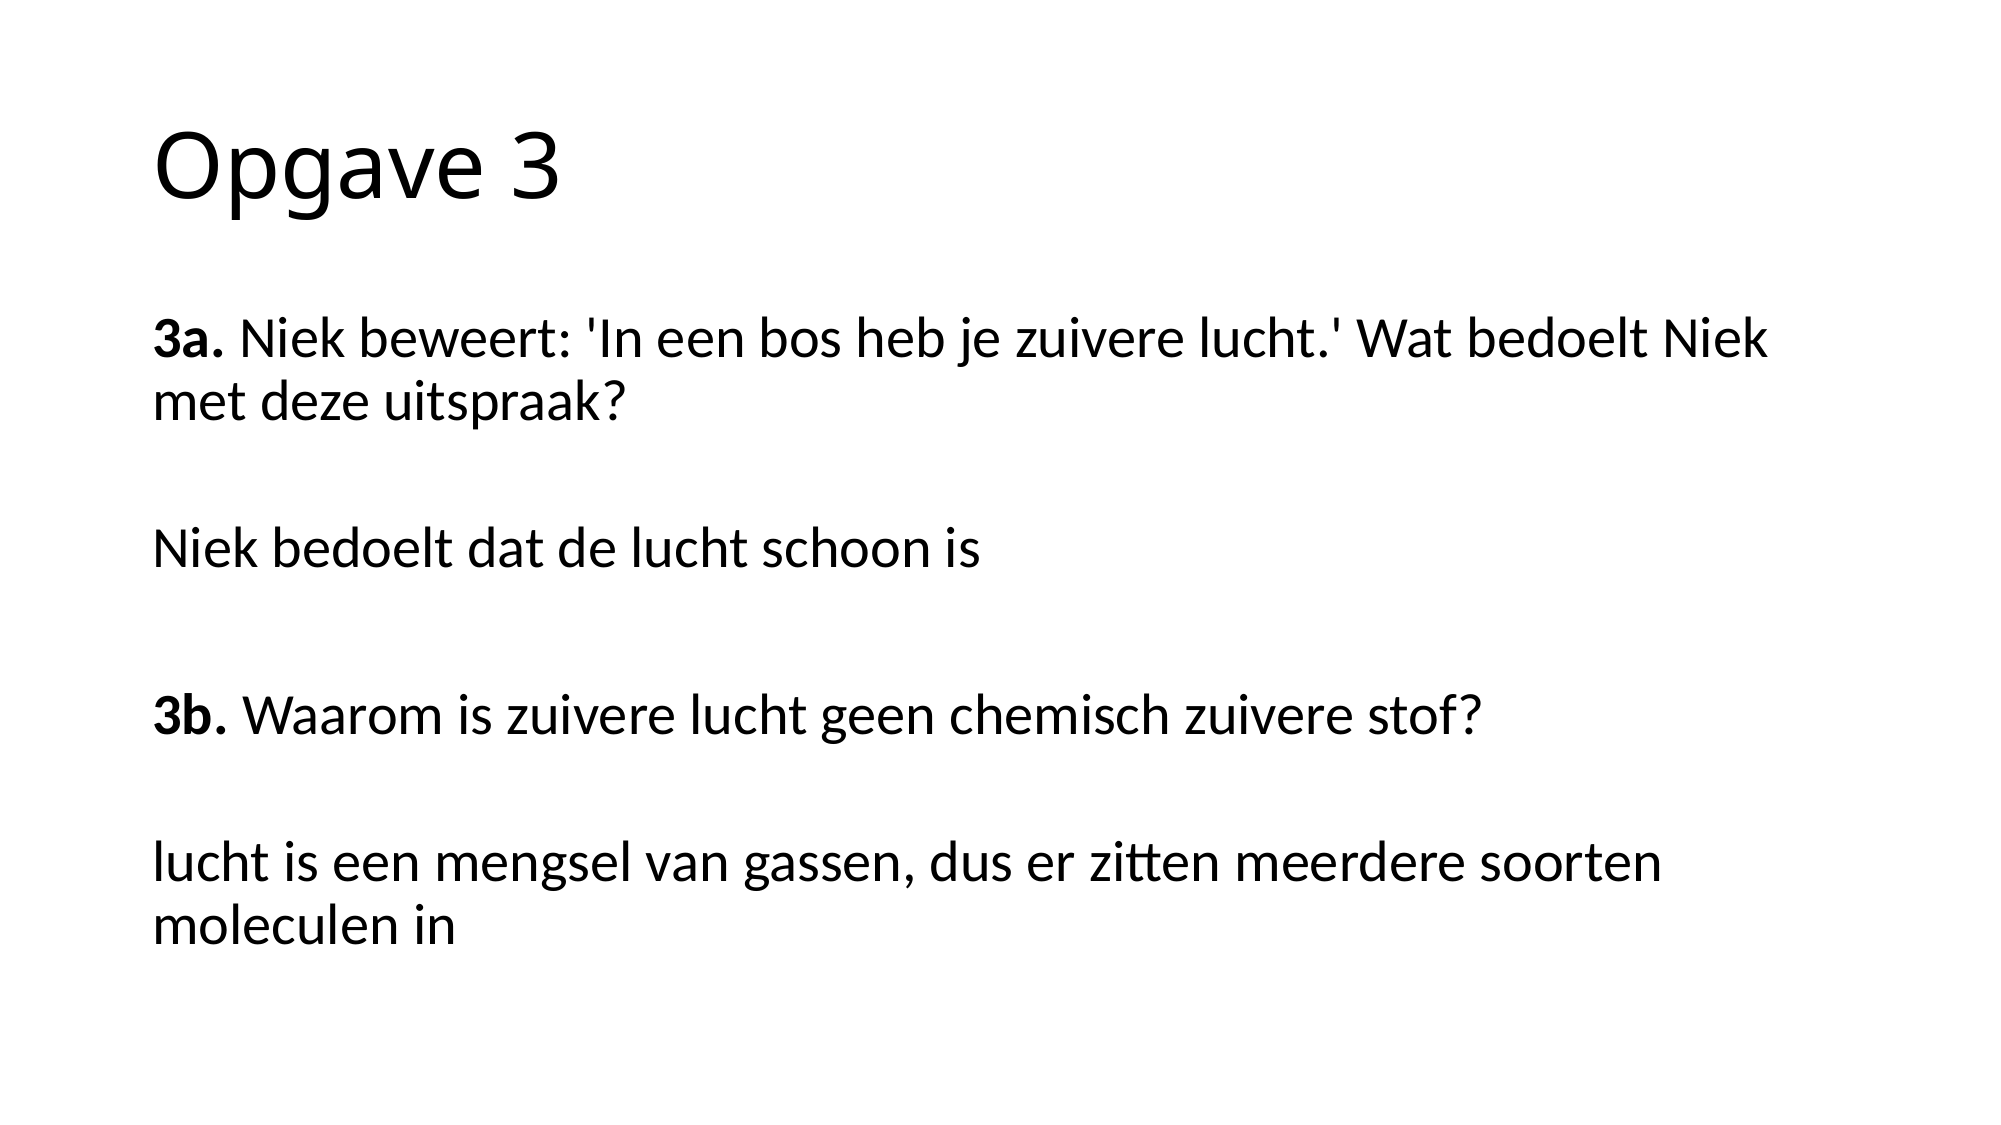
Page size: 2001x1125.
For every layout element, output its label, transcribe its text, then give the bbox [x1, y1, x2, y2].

list 3a. Niek beweert: 'In een bos heb je zuivere lucht.' Wat bedoelt Niek met deze uitspraak? Niek bedoelt dat de lucht schoon is 3b. Waarom is zuivere lucht geen chemisch zuivere stof? lucht is een mengsel van gassen, dus er zitten meerdere soorten moleculen in [137, 299, 1863, 1014]
title Opgave 3 [137, 59, 1863, 278]
